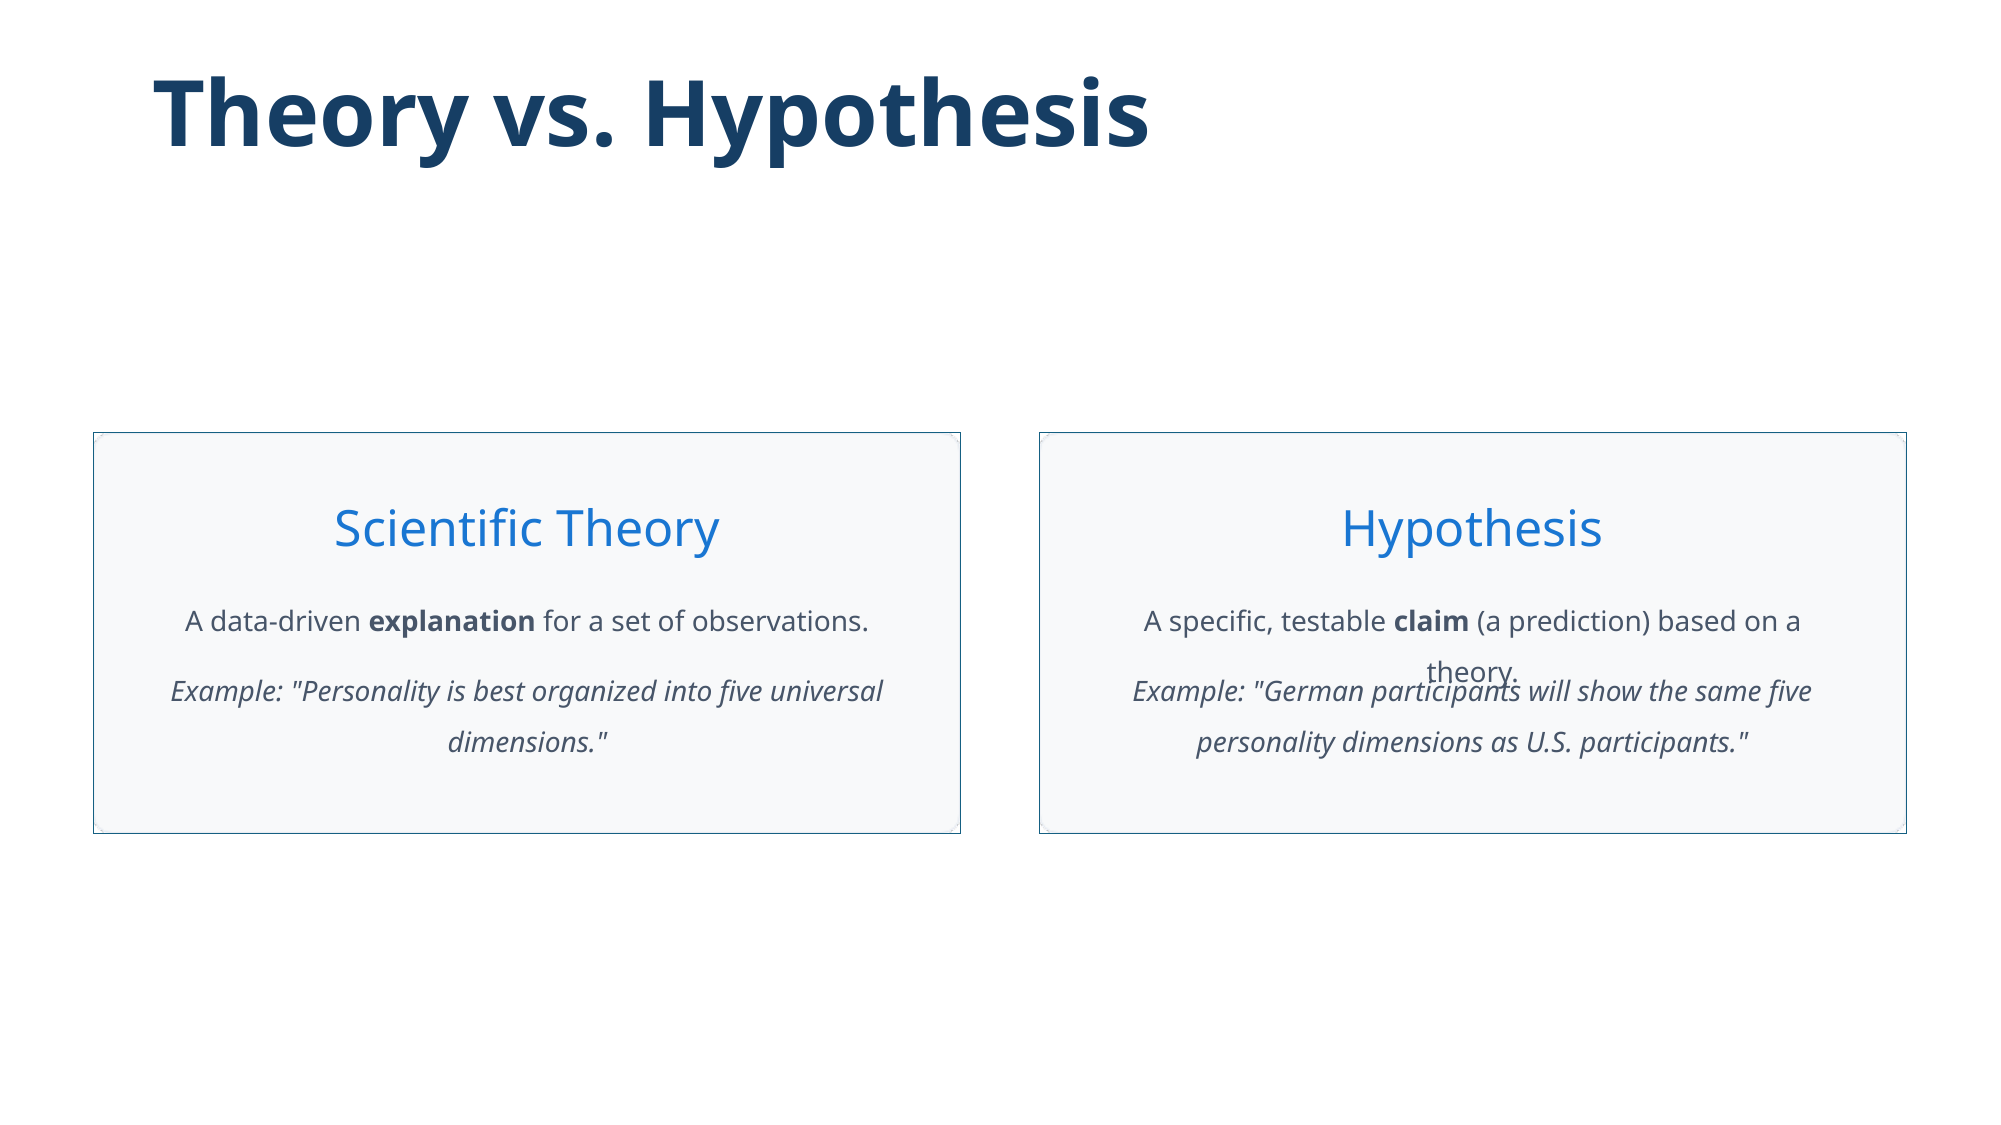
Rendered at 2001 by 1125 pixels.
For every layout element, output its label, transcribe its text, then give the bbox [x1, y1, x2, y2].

text_box Theory vs. Hypothesis [137, 59, 1863, 278]
picture [1038, 431, 1907, 835]
picture [93, 431, 962, 835]
